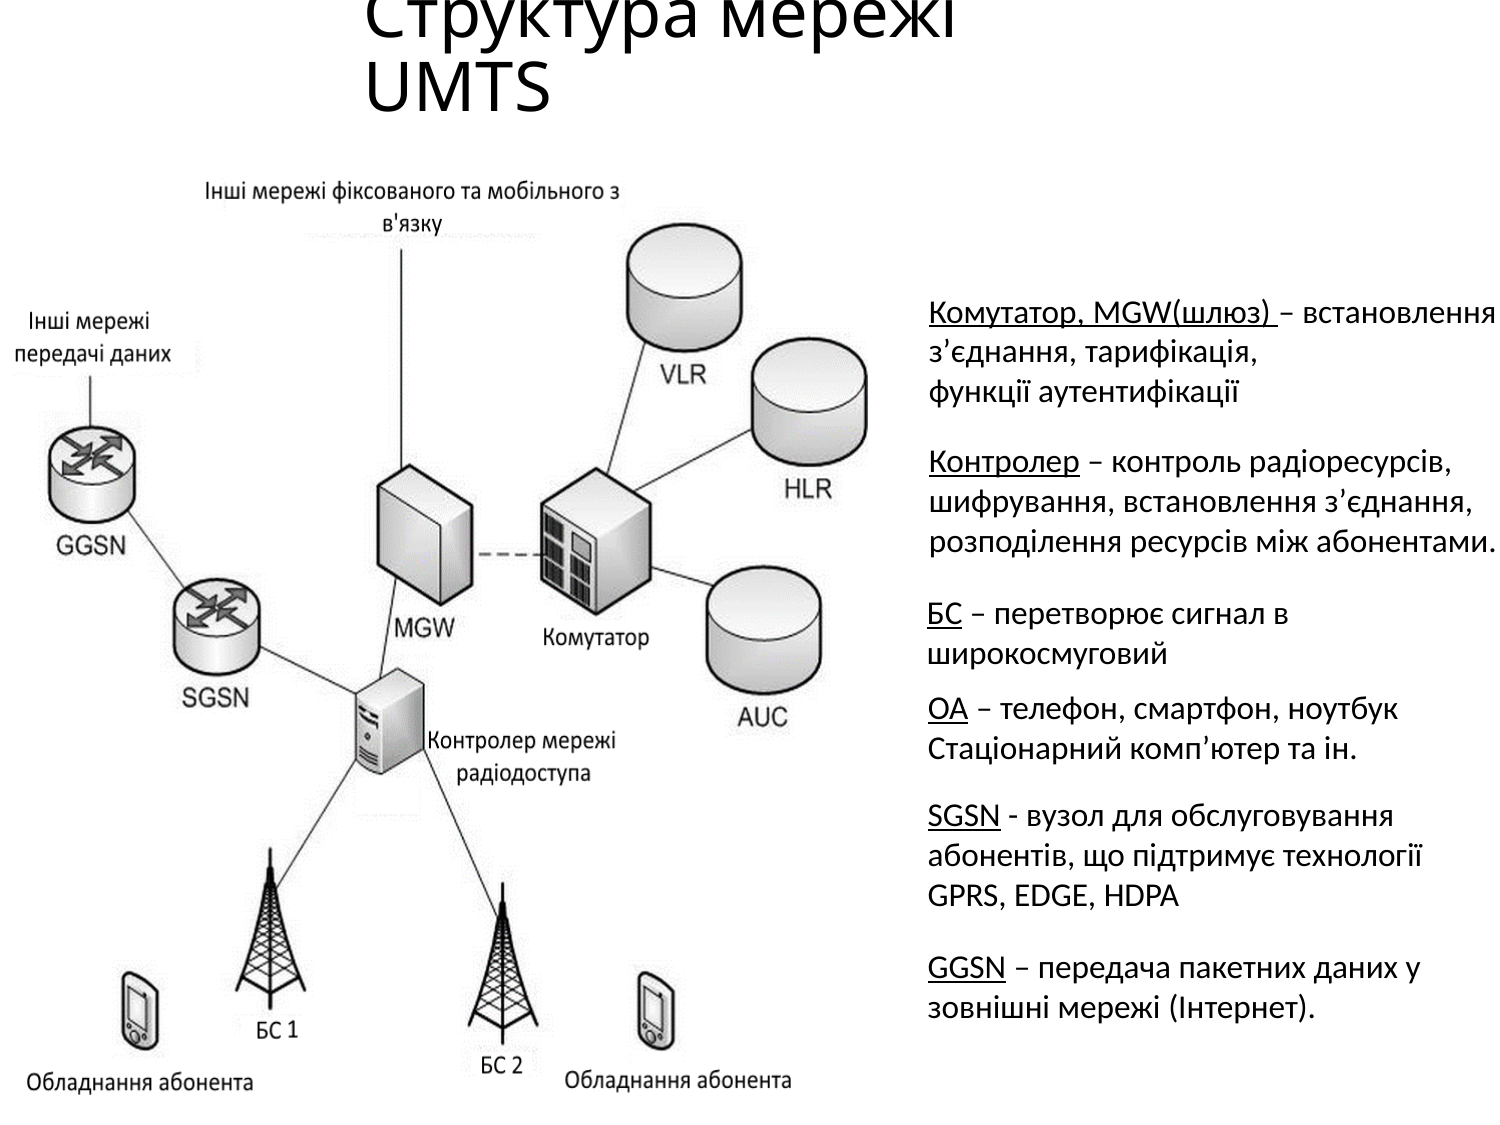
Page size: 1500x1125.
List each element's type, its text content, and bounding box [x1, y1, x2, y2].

title Структура мережі UMTS [348, 0, 1090, 121]
text_box SGSN - вузол для обслуговування абонентів, що підтримує технології GPRS, EDGE, HDPA [912, 785, 1446, 921]
text_box Комутатор, MGW(шлюз) – встановлення з’єднання, тарифікація, функції аутентифікації [914, 282, 1500, 417]
text_box [974, 338, 1005, 399]
text_box GGSN – передача пакетних даних у зовнішні мережі (Інтернет). [912, 937, 1437, 1033]
text_box БС – перетворює сигнал в широкосмуговий [912, 583, 1305, 719]
text_box Контролер – контроль радіоресурсів, шифрування, встановлення з’єднання, розподілення ресурсів між абонентами. [914, 432, 1500, 567]
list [5, 172, 880, 1106]
text_box ОА – телефон, смартфон, ноутбук Стаціонарний комп’ютер та ін. [913, 679, 1414, 774]
